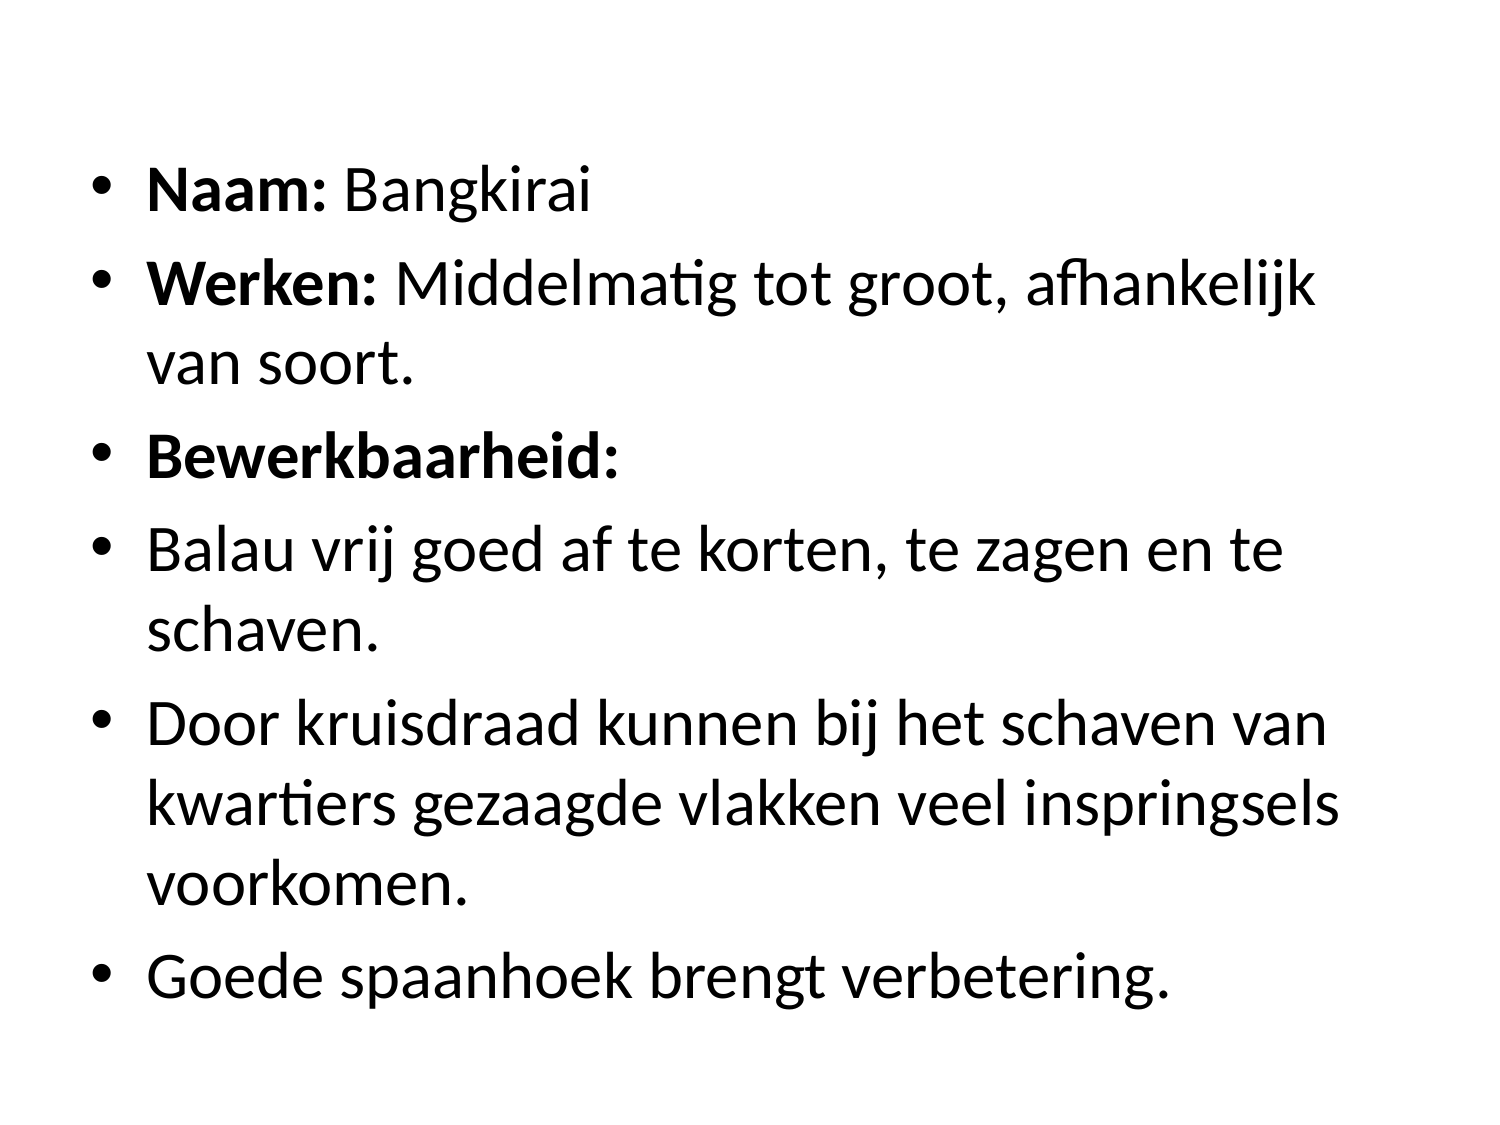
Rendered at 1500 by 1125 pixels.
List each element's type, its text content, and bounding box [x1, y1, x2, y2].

list Naam: Bangkirai Werken: Middelmatig tot groot, afhankelijk van soort. Bewerkbaarheid: Balau vrij goed af te korten, te zagen en te schaven. Door kruisdraad kunnen bij het schaven van kwartiers gezaagde vlakken veel inspringsels voorkomen. Goede spaanhoek brengt verbetering. [75, 137, 1425, 1106]
